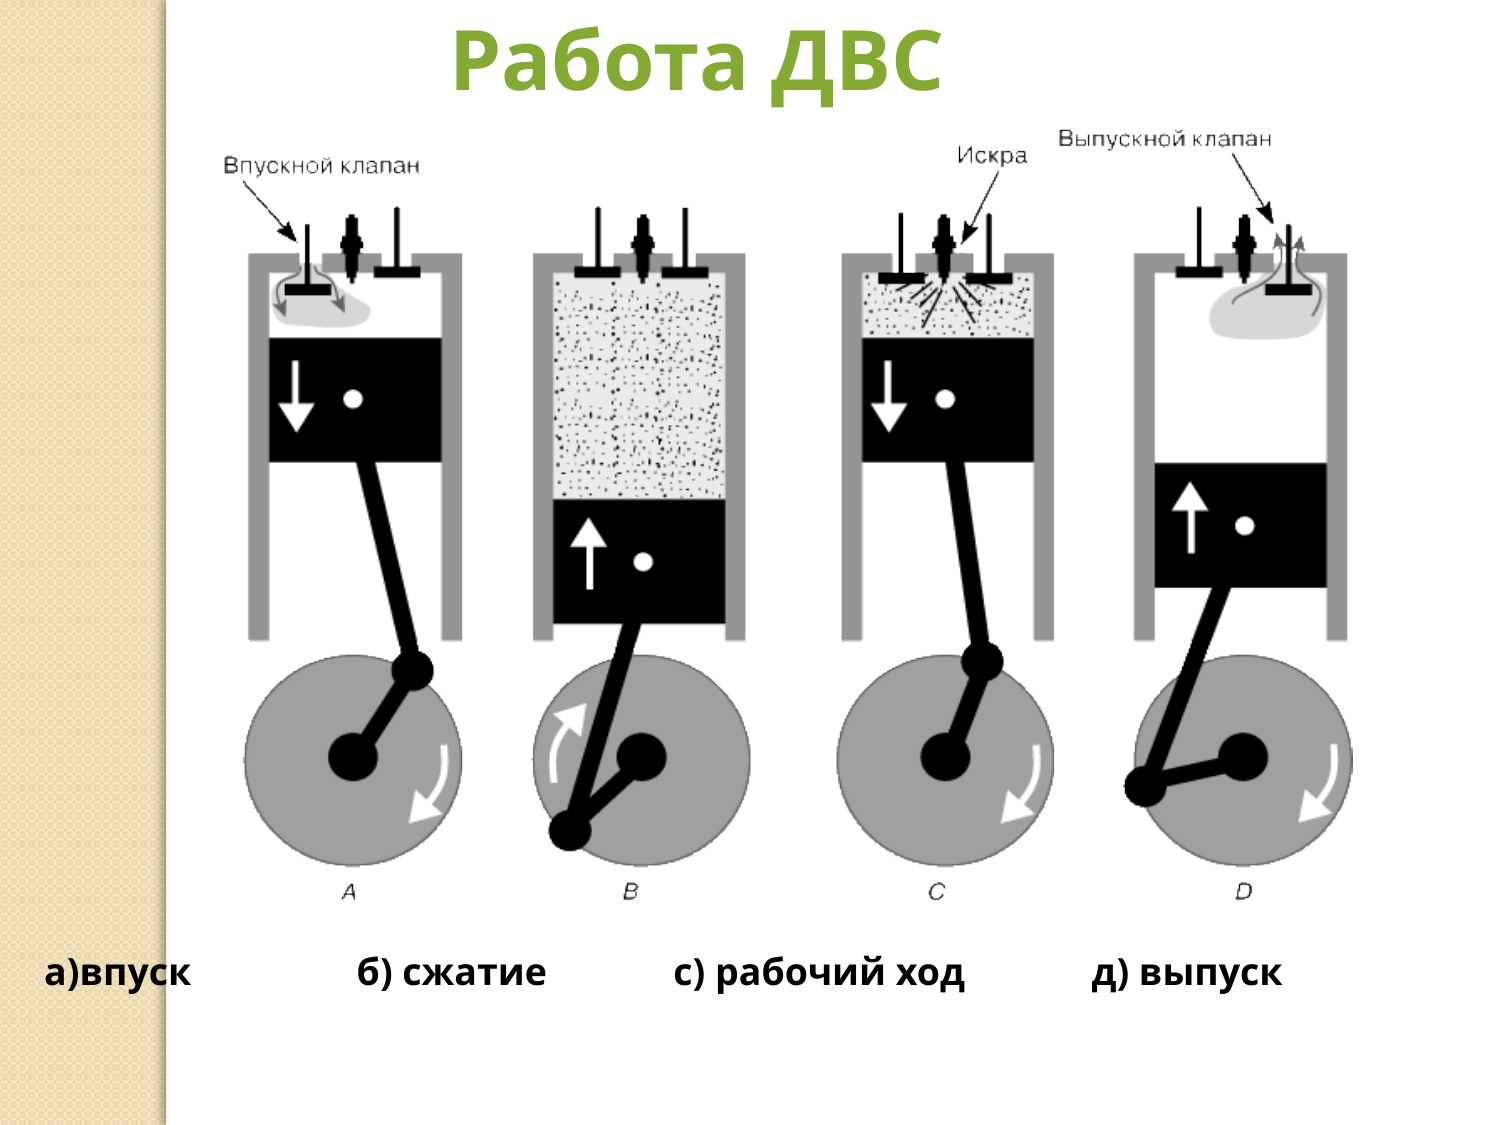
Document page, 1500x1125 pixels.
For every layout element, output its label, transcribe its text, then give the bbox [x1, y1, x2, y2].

picture [223, 125, 1353, 906]
text_box Работа ДВС [76, 0, 1318, 115]
text_box а)впуск б) сжатие с) рабочий ход д) выпуск [29, 940, 1471, 1001]
